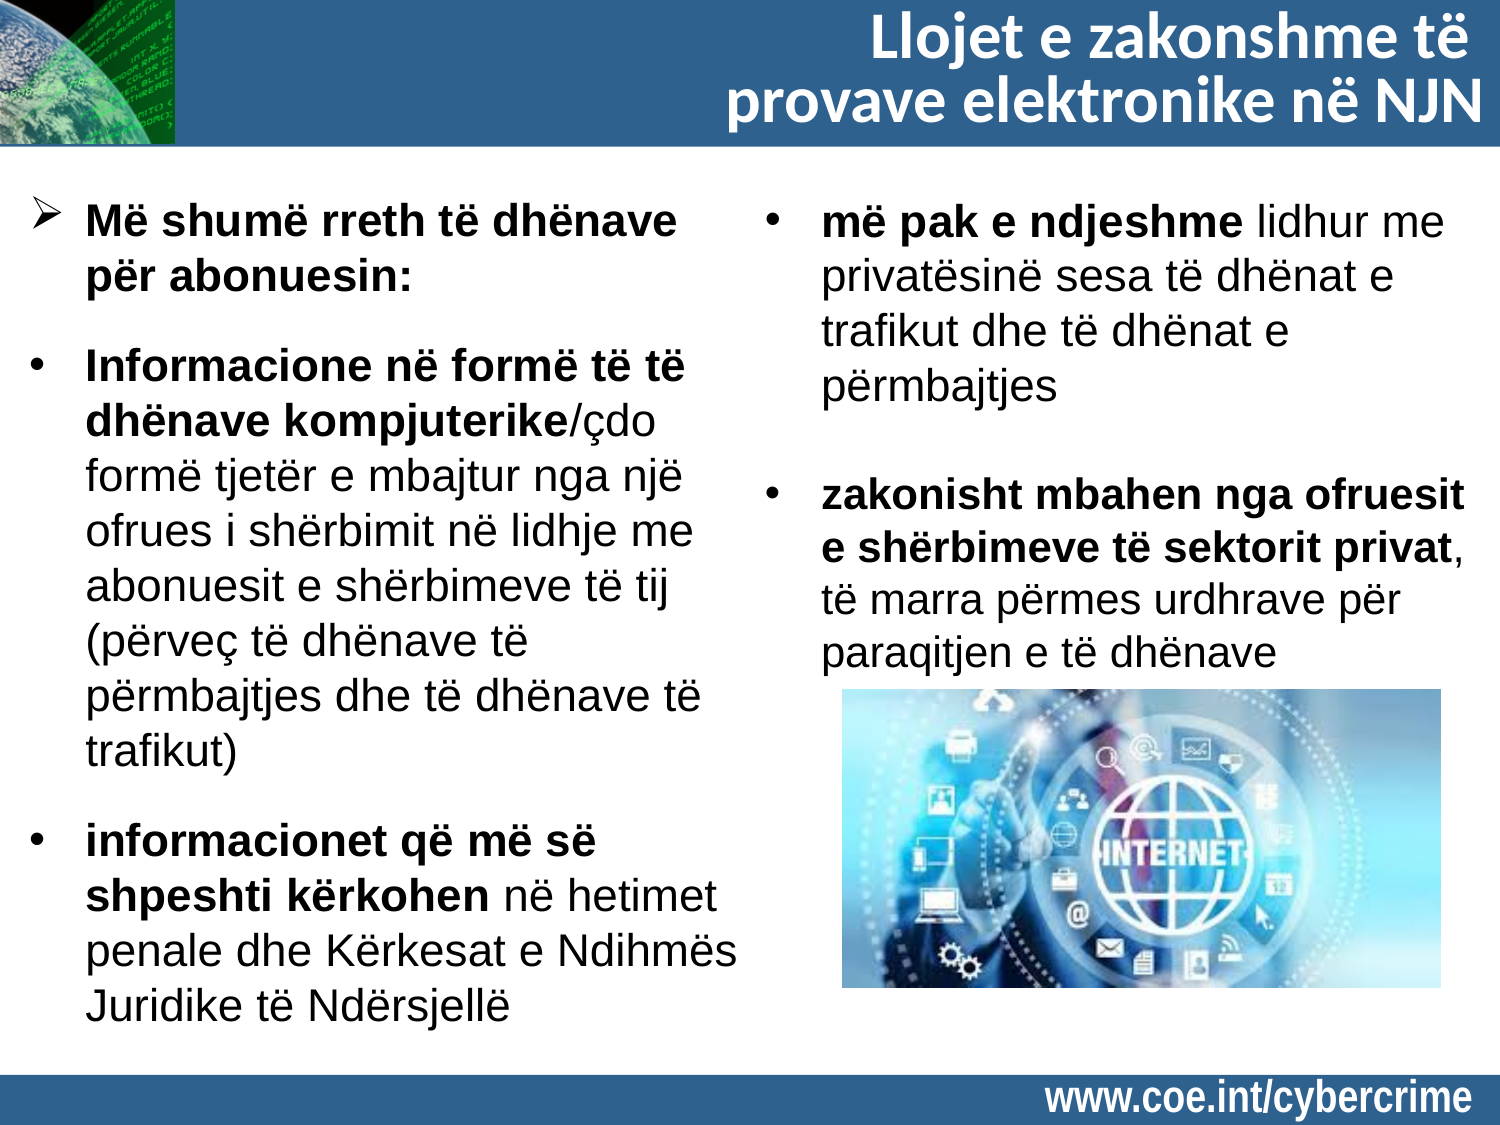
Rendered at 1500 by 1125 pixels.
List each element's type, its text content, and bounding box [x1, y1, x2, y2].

text_box [0, 1073, 1030, 1125]
text_box Llojet e zakonshme të provave elektronike në NJN [177, 0, 1500, 149]
text_box më pak e ndjeshme lidhur me privatësinë sesa të dhënat e trafikut dhe të dhënat e përmbajtjes zakonisht mbahen nga ofruesit e shërbimeve të sektorit privat, të marra përmes urdhrave për paraqitjen e të dhënave [765, 183, 1500, 728]
text_box www.coe.int/cybercrime [1030, 1059, 1500, 1125]
picture [0, 0, 175, 144]
picture [841, 688, 1441, 989]
text_box Më shumë rreth të dhënave për abonuesin: Informacione në formë të të dhënave kompjuterike/çdo formë tjetër e mbajtur nga një ofrues i shërbimit në lidhje me abonuesit e shërbimeve të tij (përveç të dhënave të përmbajtjes dhe të dhënave të trafikut) informacionet që më së shpeshti kërkohen në hetimet penale dhe Kërkesat e Ndihmës Juridike të Ndërsjellë [14, 183, 765, 1039]
